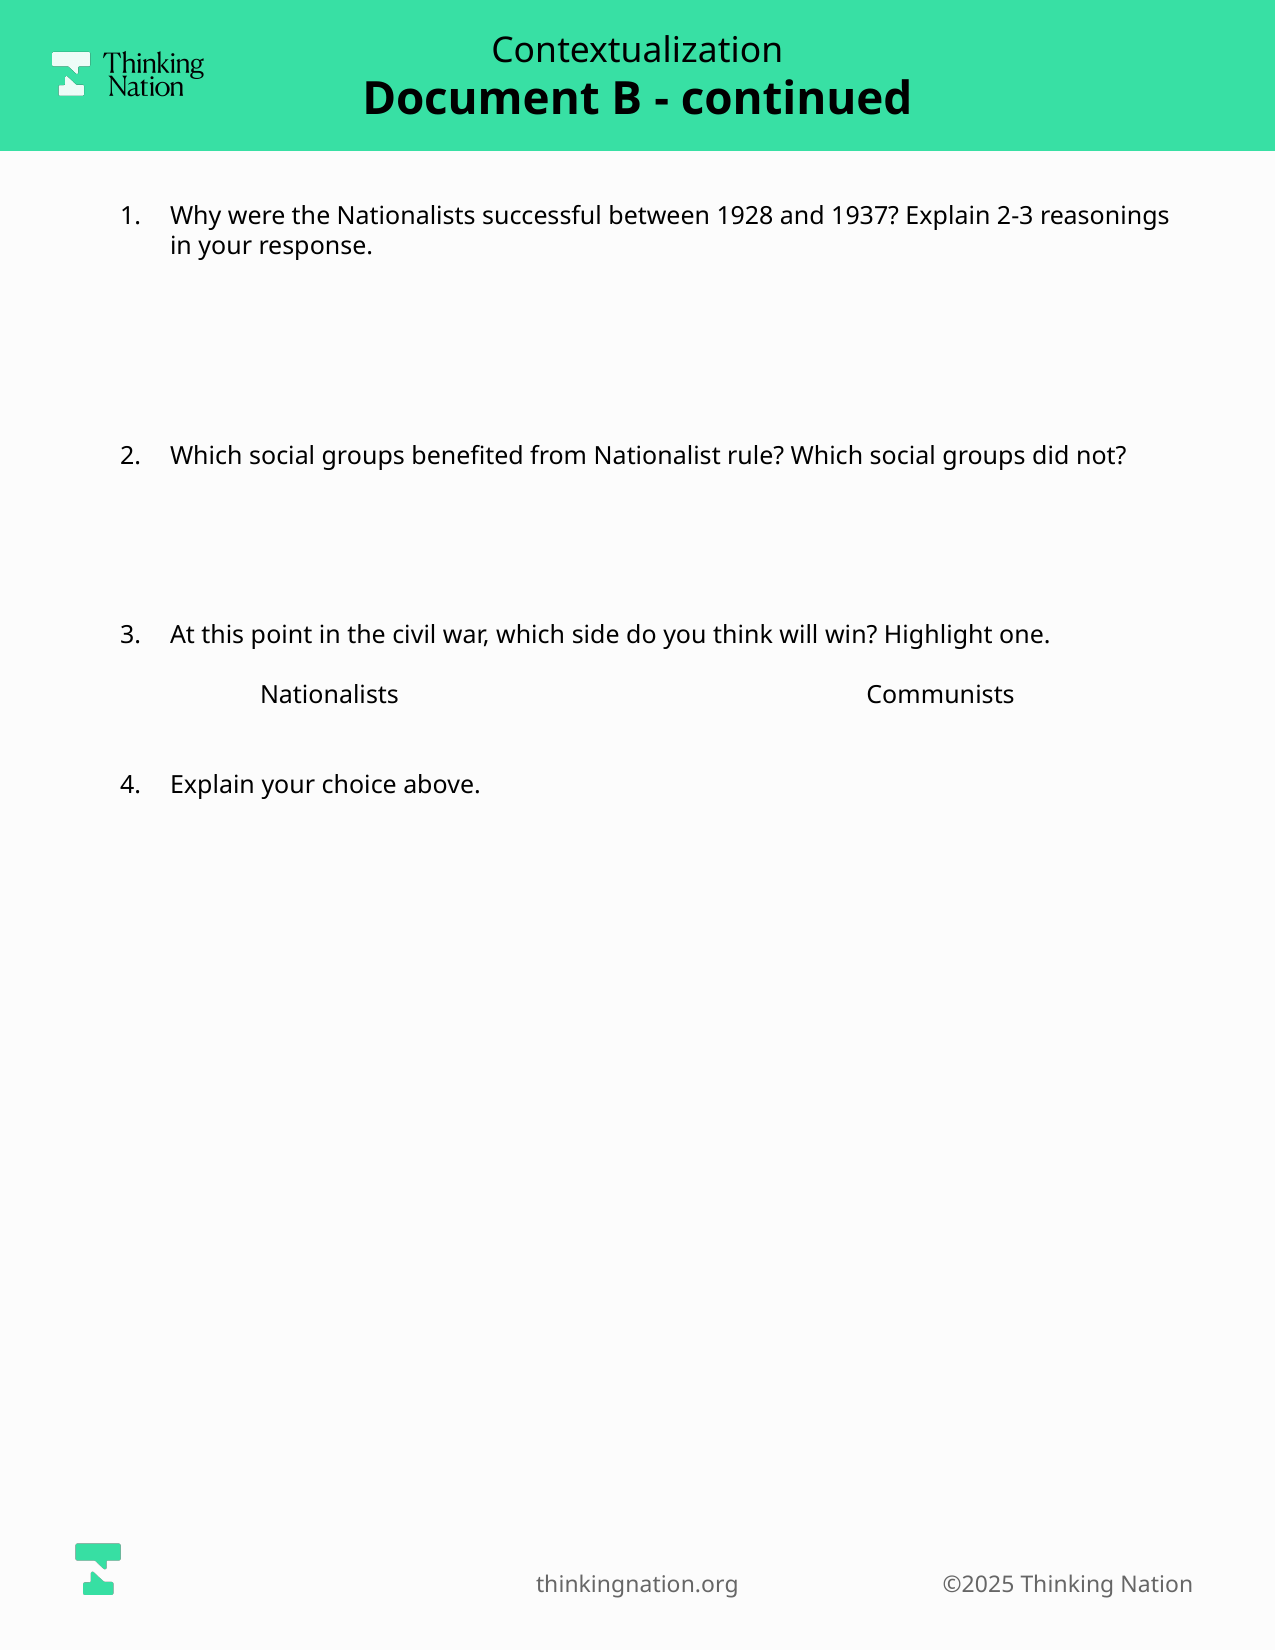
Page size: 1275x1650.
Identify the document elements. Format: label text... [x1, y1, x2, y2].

text_box ©2025 Thinking Nation [907, 1553, 1210, 1605]
text_box Contextualization Document B - continued [0, 0, 1275, 151]
text_box thinkingnation.org [486, 1553, 789, 1605]
picture [35, 37, 210, 110]
picture [62, 1533, 134, 1605]
text_box Why were the Nationalists successful between 1928 and 1937? Explain 2-3 reasonings in your response. Which social groups benefited from Nationalist rule? Which social groups did not? At this point in the civil war, which side do you think will win? Highlight one. Nationalists Communists Explain your choice above. [79, 184, 1195, 1164]
